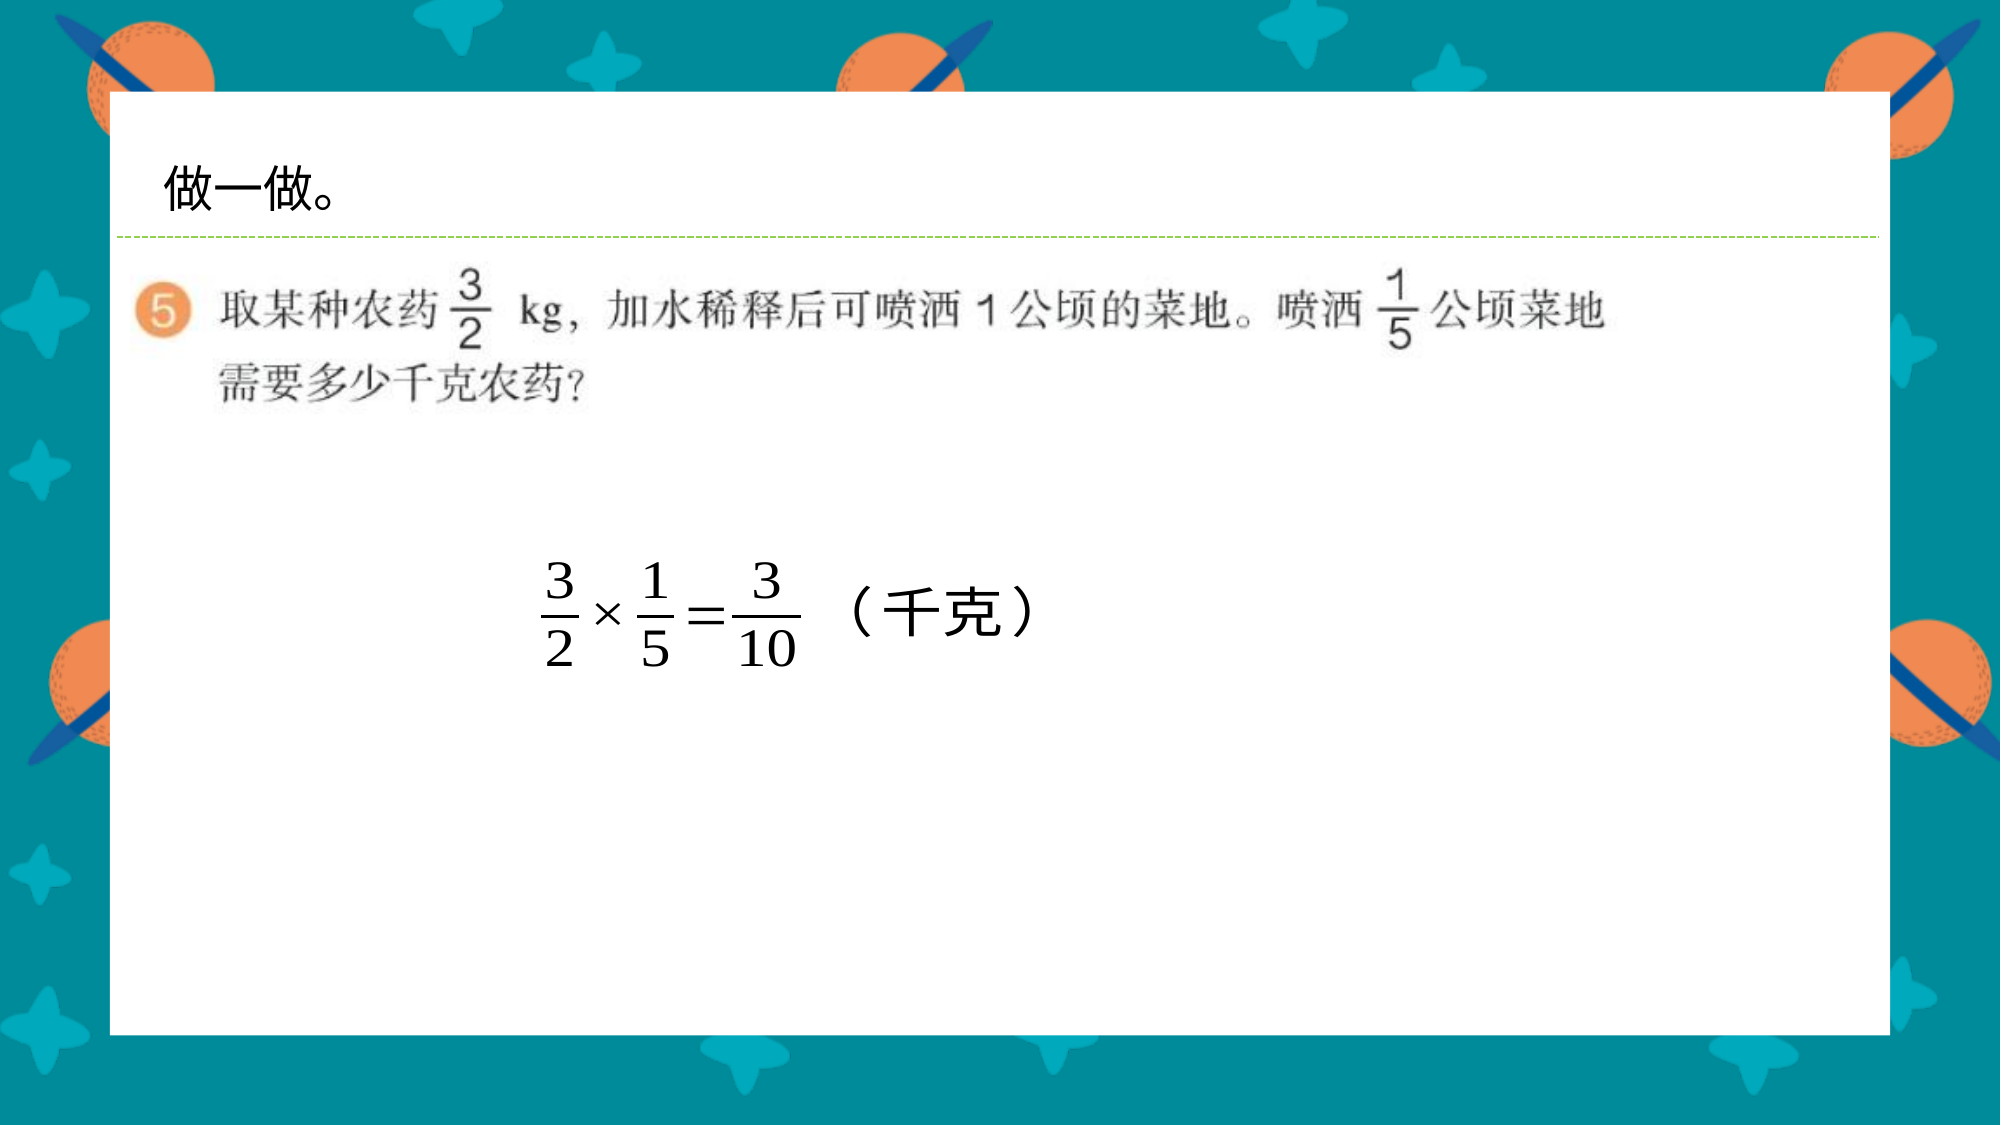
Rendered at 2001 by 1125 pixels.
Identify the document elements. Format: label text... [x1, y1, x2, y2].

text_box 做一做。 [148, 149, 369, 225]
picture [0, 0, 2000, 1125]
